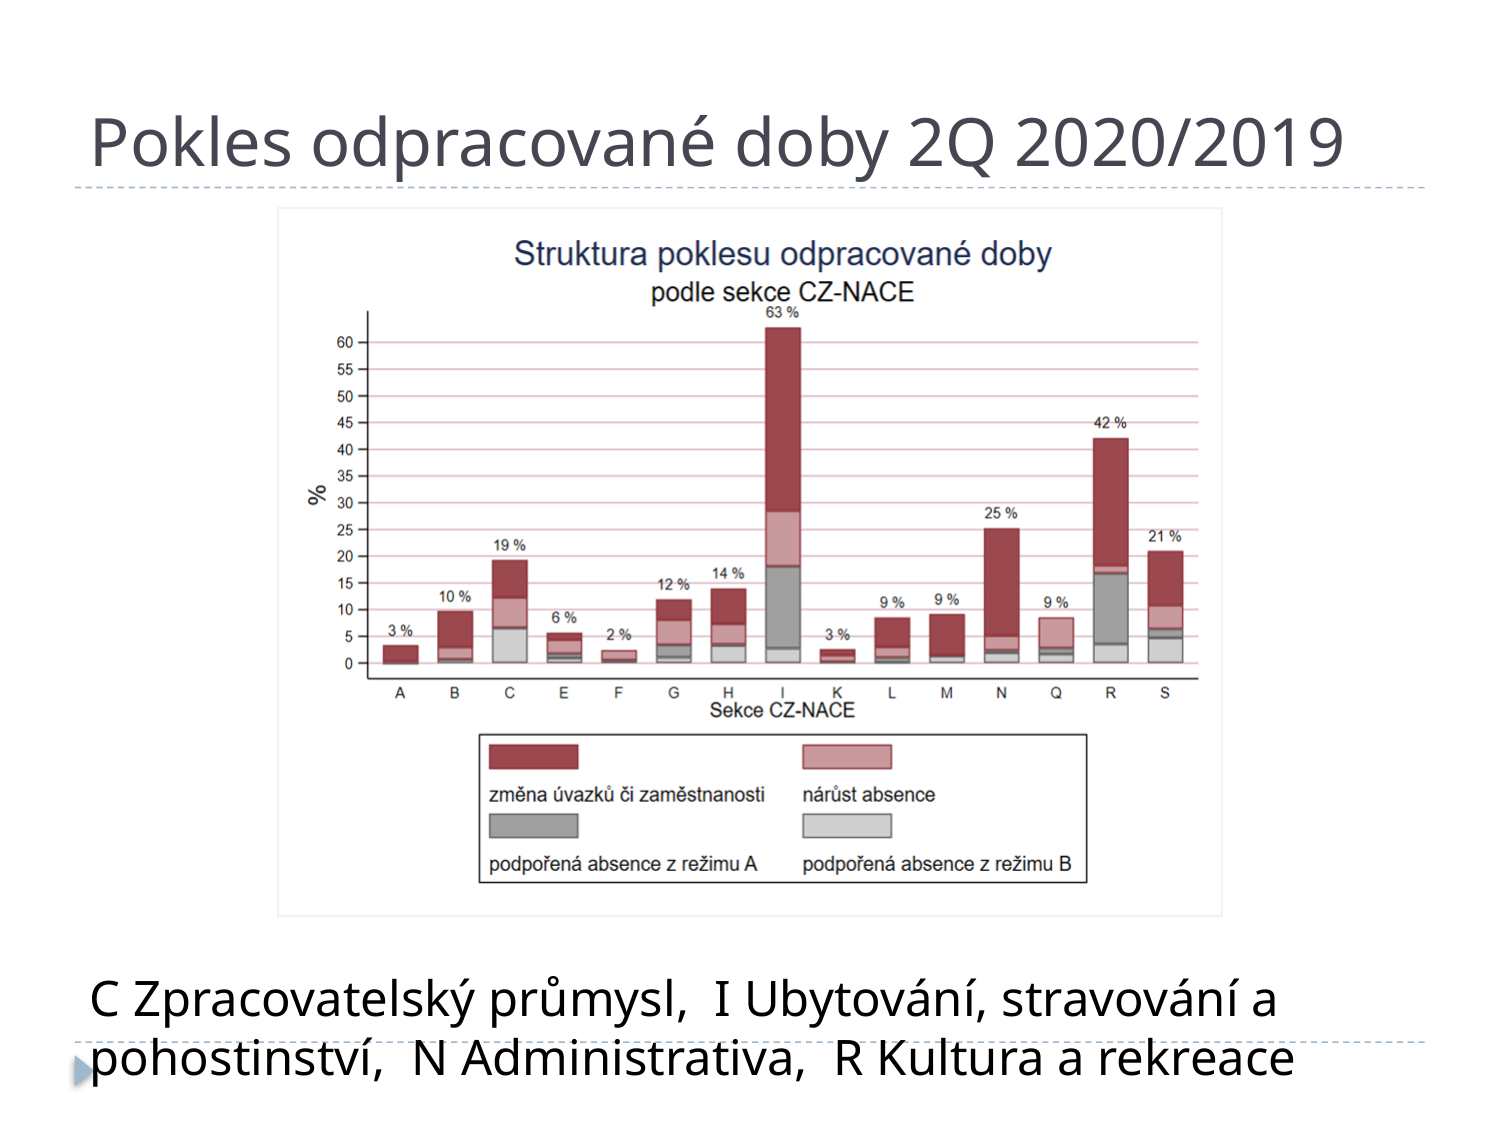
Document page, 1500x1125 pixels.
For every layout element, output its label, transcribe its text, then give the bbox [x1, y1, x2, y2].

title Pokles odpracované doby 2Q 2020/2019 [75, 24, 1483, 188]
picture [277, 207, 1223, 918]
list C Zpracovatelský průmysl, I Ubytování, stravování a pohostinství, N Administrativa, R Kultura a rekreace [75, 200, 1365, 1094]
